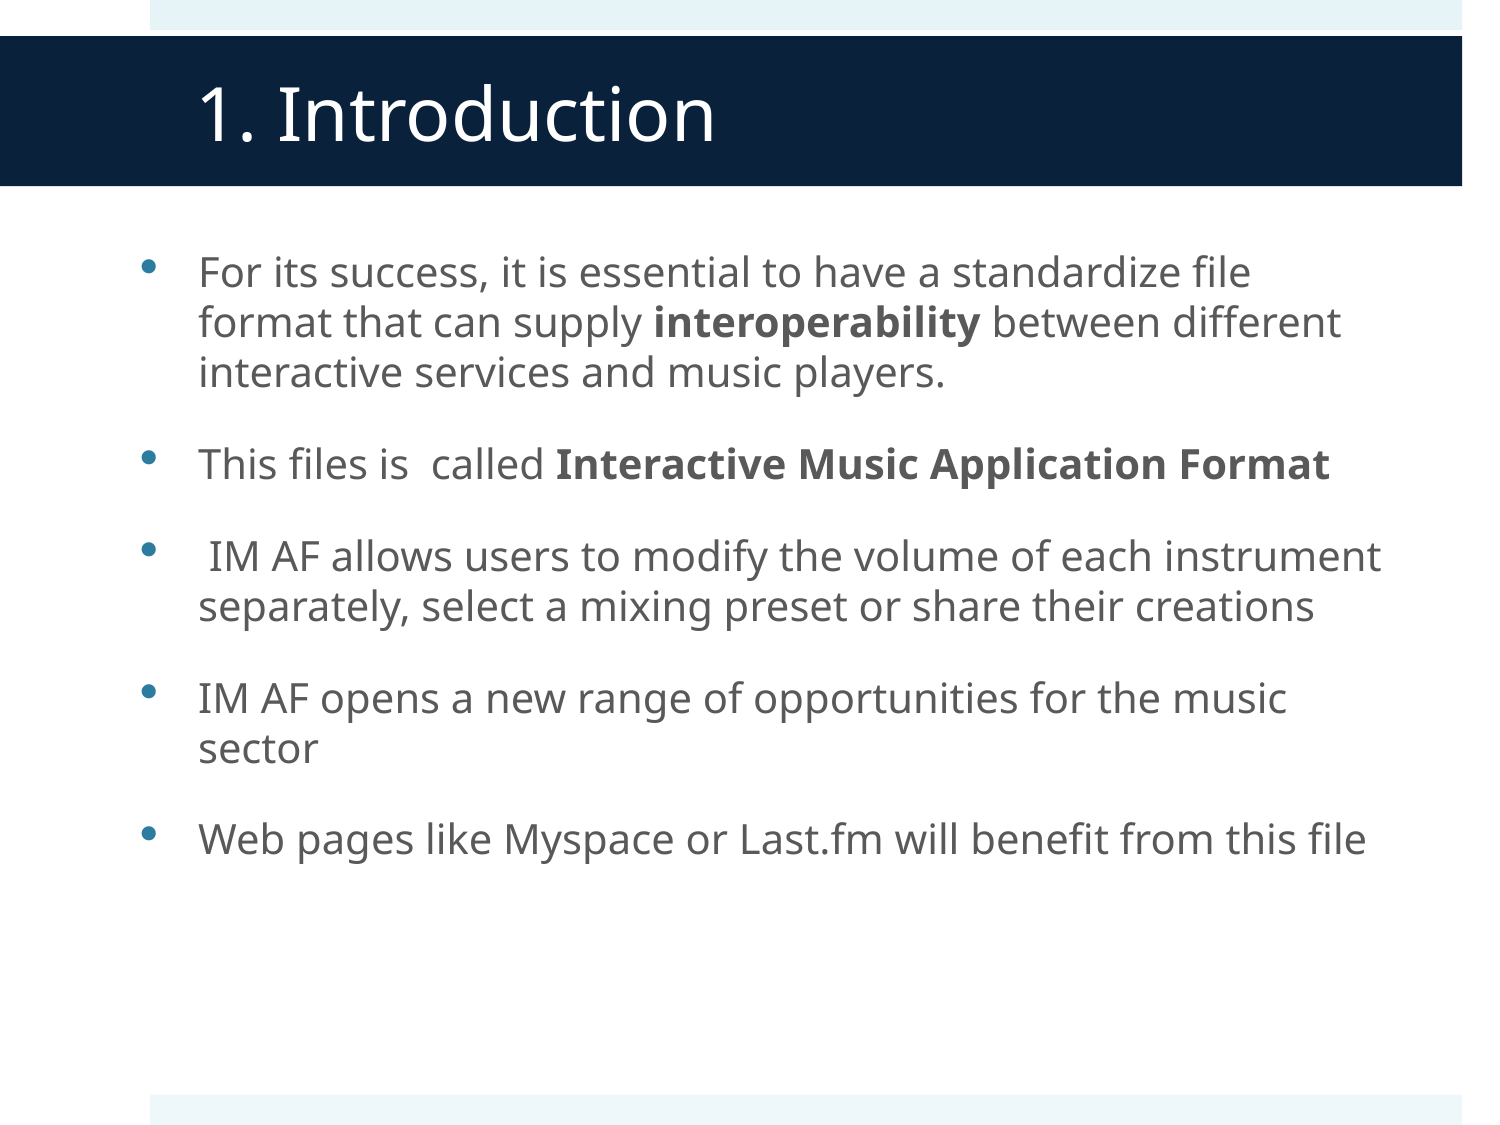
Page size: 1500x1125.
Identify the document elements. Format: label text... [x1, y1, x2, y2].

title 1. Introduction [0, 36, 1463, 187]
list For its success, it is essential to have a standardize file format that can supply interoperability between different interactive services and music players. This files is called Interactive Music Application Format IM AF allows users to modify the volume of each instrument separately, select a mixing preset or share their creations IM AF opens a new range of opportunities for the music sector Web pages like Myspace or Last.fm will benefit from this file [126, 238, 1407, 972]
